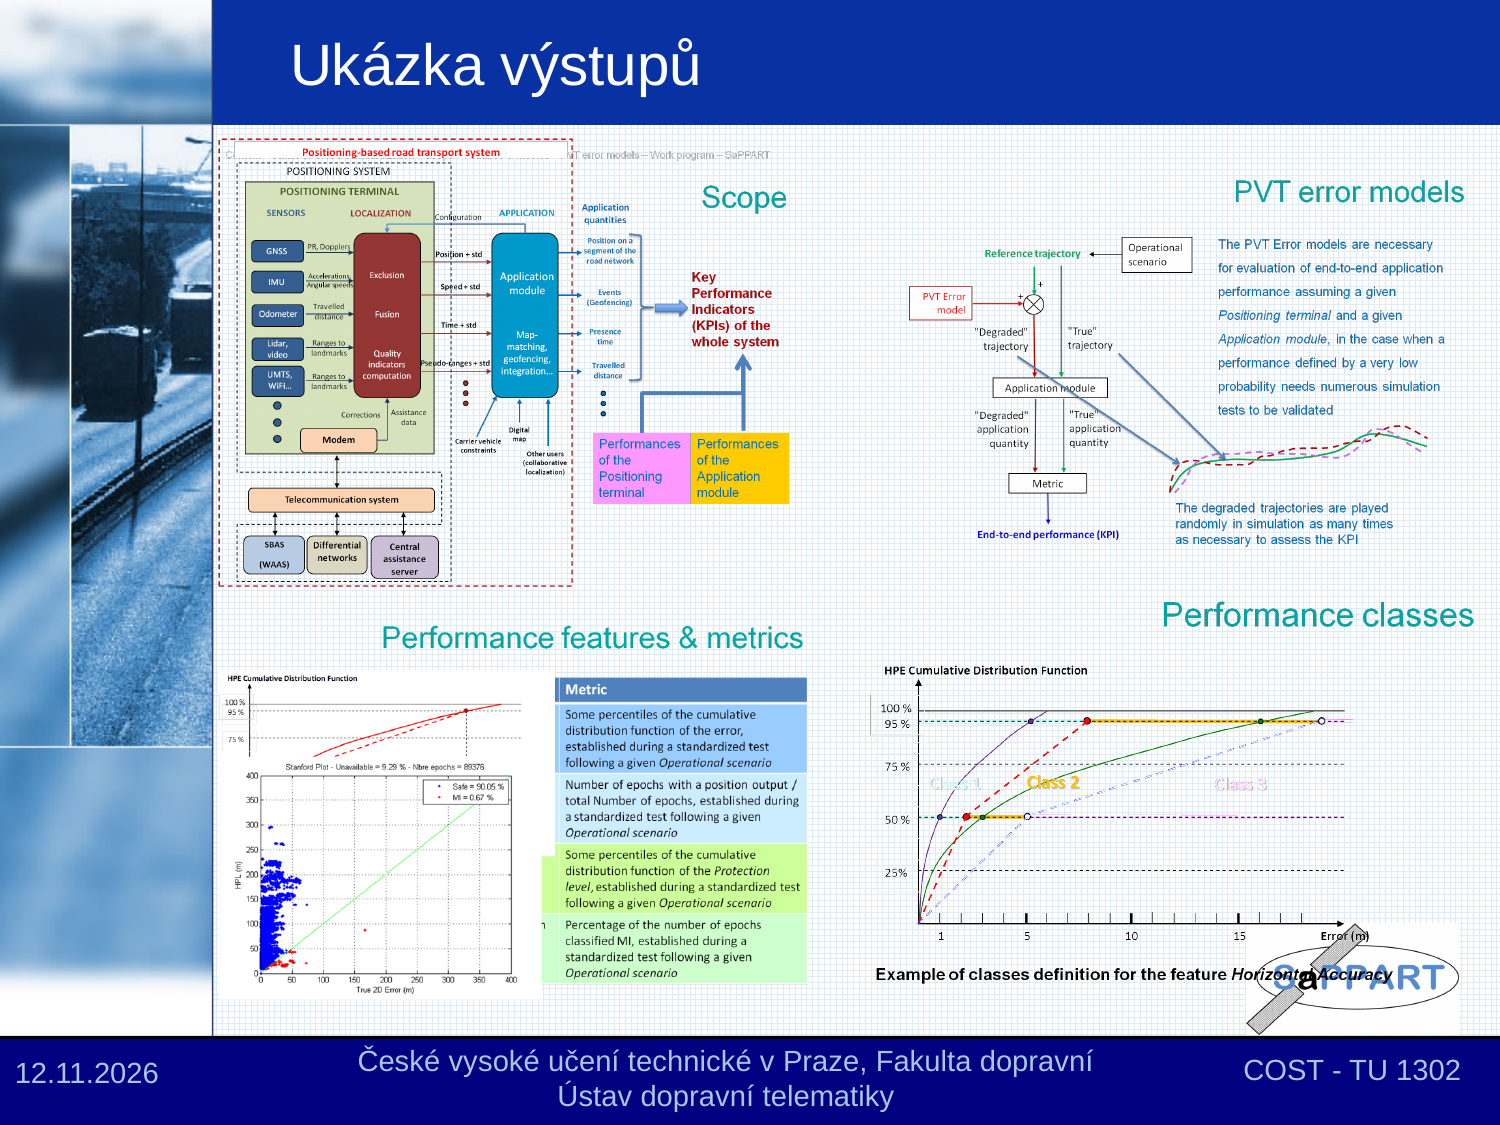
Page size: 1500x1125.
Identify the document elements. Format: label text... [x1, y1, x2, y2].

title Ukázka výstupů [275, 0, 1500, 125]
picture [0, 0, 211, 1035]
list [218, 138, 813, 587]
picture [218, 585, 1495, 1035]
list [888, 160, 1483, 551]
